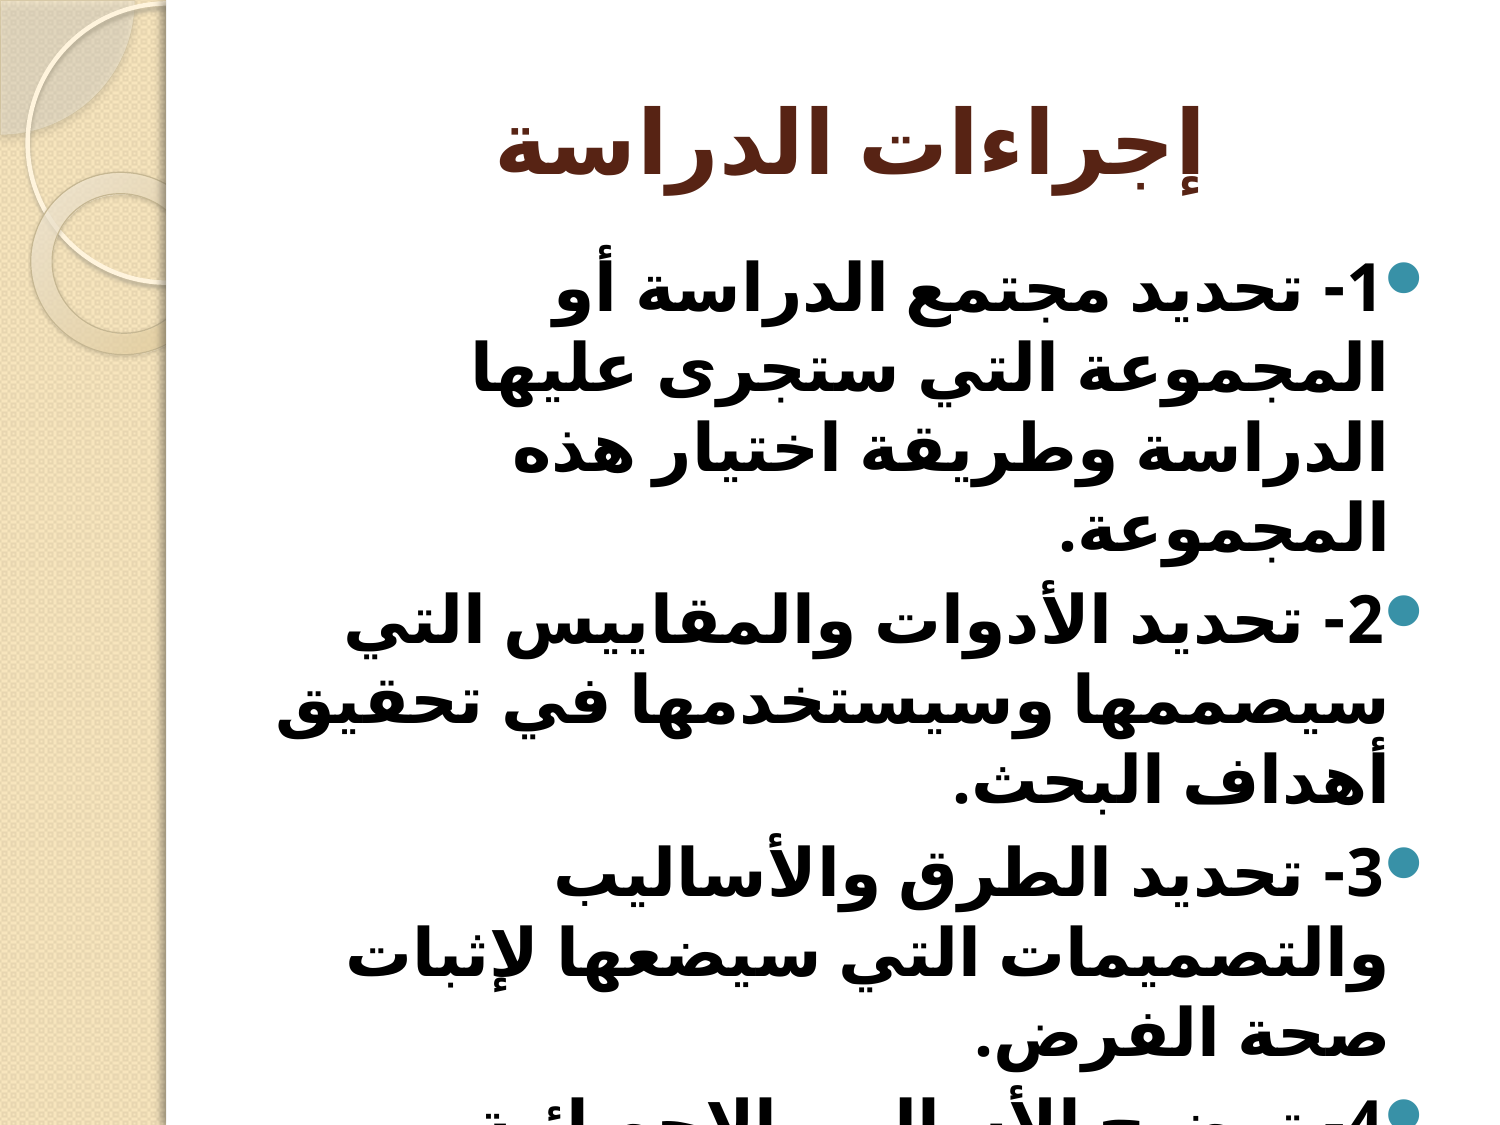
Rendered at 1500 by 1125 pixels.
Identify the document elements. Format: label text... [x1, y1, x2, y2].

list 1- تحديد مجتمع الدراسة أو المجموعة التي ستجرى عليها الدراسة وطريقة اختيار هذه المجموعة. 2- تحديد الأدوات والمقاييس التي سيصممها وسيستخدمها في تحقيق أهداف البحث. 3- تحديد الطرق والأساليب والتصميمات التي سيضعها لإثبات صحة الفرض. 4- توضيح الأساليب الاحصائية المستخدمة في تحليل النتائج. [235, 237, 1466, 1025]
title إجراءات الدراسة [235, 45, 1466, 233]
